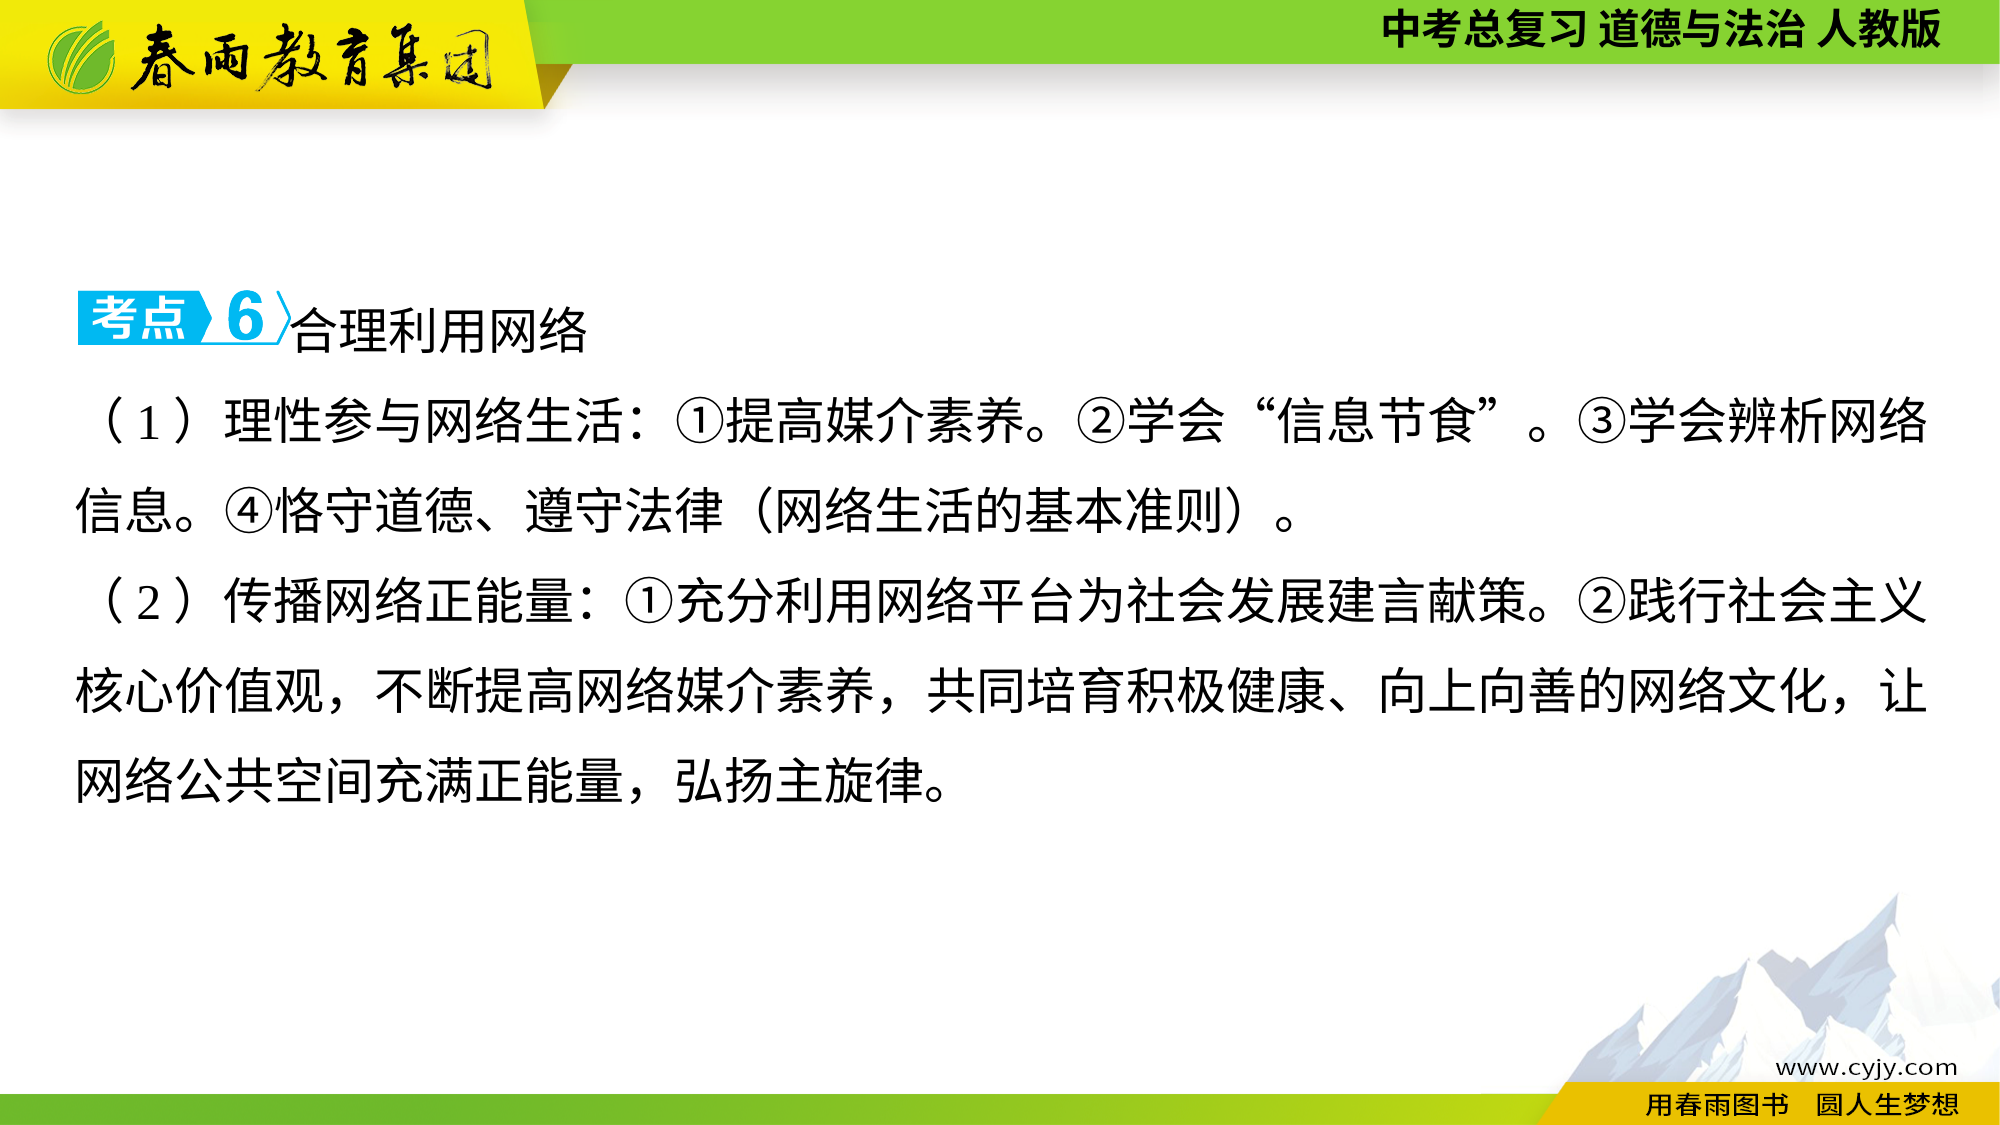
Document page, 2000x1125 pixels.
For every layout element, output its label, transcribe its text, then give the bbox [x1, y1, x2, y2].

picture [0, 0, 2000, 1125]
list 合理利用网络 （1）理性参与网络生活：①提高媒介素养。②学会“信息节食”。③学会辨析网络信息。④恪守道德、遵守法律（网络生活的基本准则）。 （2）传播网络正能量：①充分利用网络平台为社会发展建言献策。②践行社会主义核心价值观，不断提高网络媒介素养，共同培育积极健康、向上向善的网络文化，让网络公共空间充满正能量，弘扬主旋律。 [59, 261, 1944, 811]
